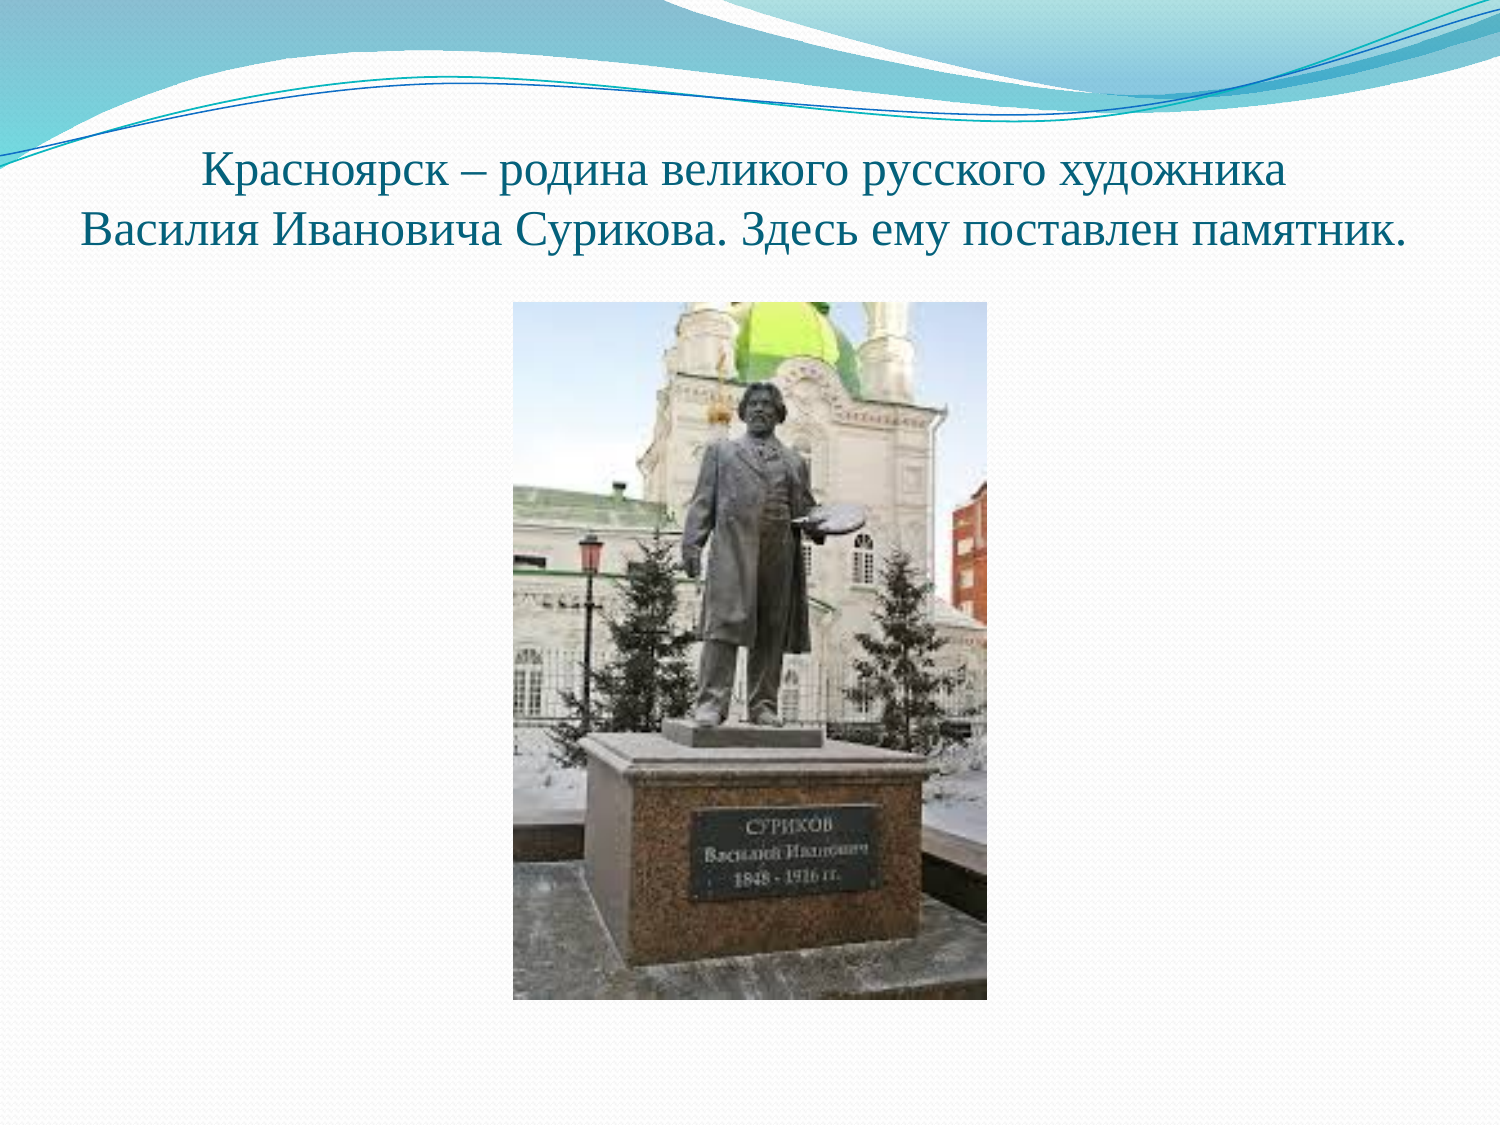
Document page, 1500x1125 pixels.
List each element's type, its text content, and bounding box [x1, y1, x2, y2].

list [513, 302, 987, 1000]
title Красноярск – родина великого русского художника Василия Ивановича Сурикова. Здесь ему поставлен памятник. [29, 78, 1459, 256]
